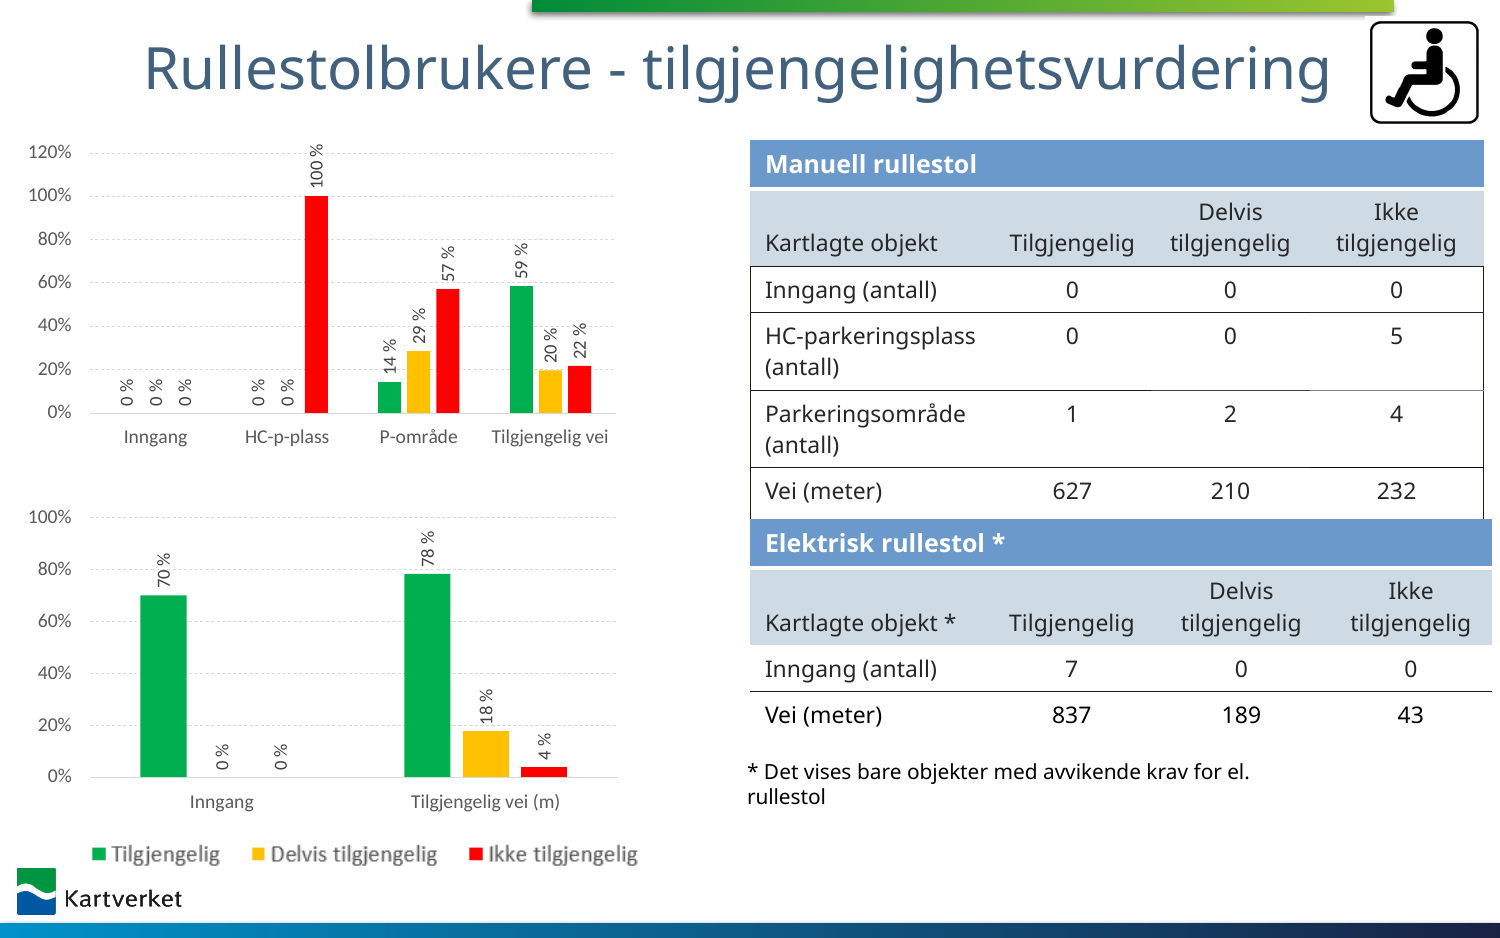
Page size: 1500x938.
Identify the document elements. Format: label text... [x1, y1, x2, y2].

table_cell Kartlagte objekt * [750, 570, 991, 645]
table_cell Inngang (antall) [750, 645, 991, 691]
table_cell 189 [1153, 692, 1330, 738]
table_cell 0 [1151, 313, 1310, 390]
table_cell 0 [994, 267, 1151, 312]
table_cell 2 [1151, 391, 1310, 467]
table_cell 43 [1330, 692, 1492, 738]
table_cell 0 [1310, 267, 1483, 312]
table_cell 837 [991, 692, 1153, 738]
table_cell HC-parkeringsplass (antall) [751, 313, 994, 390]
picture [20, 499, 630, 822]
table_cell Parkeringsområde (antall) [751, 391, 994, 467]
table_cell 0 [1151, 267, 1310, 312]
table_cell Tilgjengelig [994, 191, 1151, 266]
table_cell 627 [994, 468, 1151, 519]
text_box Rullestolbrukere - tilgjengelighetsvurdering [39, 12, 1348, 109]
picture [1365, 16, 1484, 129]
table_cell Kartlagte objekt [750, 191, 994, 266]
table_cell Delvis tilgjengelig [1153, 570, 1330, 645]
table_cell 7 [991, 645, 1153, 691]
table_cell 0 [1153, 645, 1330, 691]
table_cell Ikke tilgjengelig [1310, 191, 1484, 266]
table_cell 1 [994, 391, 1151, 467]
table_cell Ikke tilgjengelig [1330, 570, 1492, 645]
table_cell Vei (meter) [750, 692, 991, 738]
table_cell 4 [1310, 391, 1483, 467]
table_cell 0 [1330, 645, 1492, 691]
table_cell 232 [1310, 468, 1483, 519]
table_cell Vei (meter) [751, 468, 994, 519]
table_cell Inngang (antall) [751, 267, 994, 312]
table_header Manuell rullestol [750, 140, 1484, 187]
table_cell 5 [1310, 313, 1483, 390]
table_header Elektrisk rullestol * [750, 519, 1492, 566]
table_cell 0 [994, 313, 1151, 390]
picture [20, 135, 629, 457]
table_cell Delvis tilgjengelig [1151, 191, 1310, 266]
picture [86, 838, 643, 870]
text_box * Det vises bare objekter med avvikende krav for el. rullestol [732, 751, 1317, 816]
table_cell Tilgjengelig [991, 570, 1153, 645]
table_cell 210 [1151, 468, 1310, 519]
